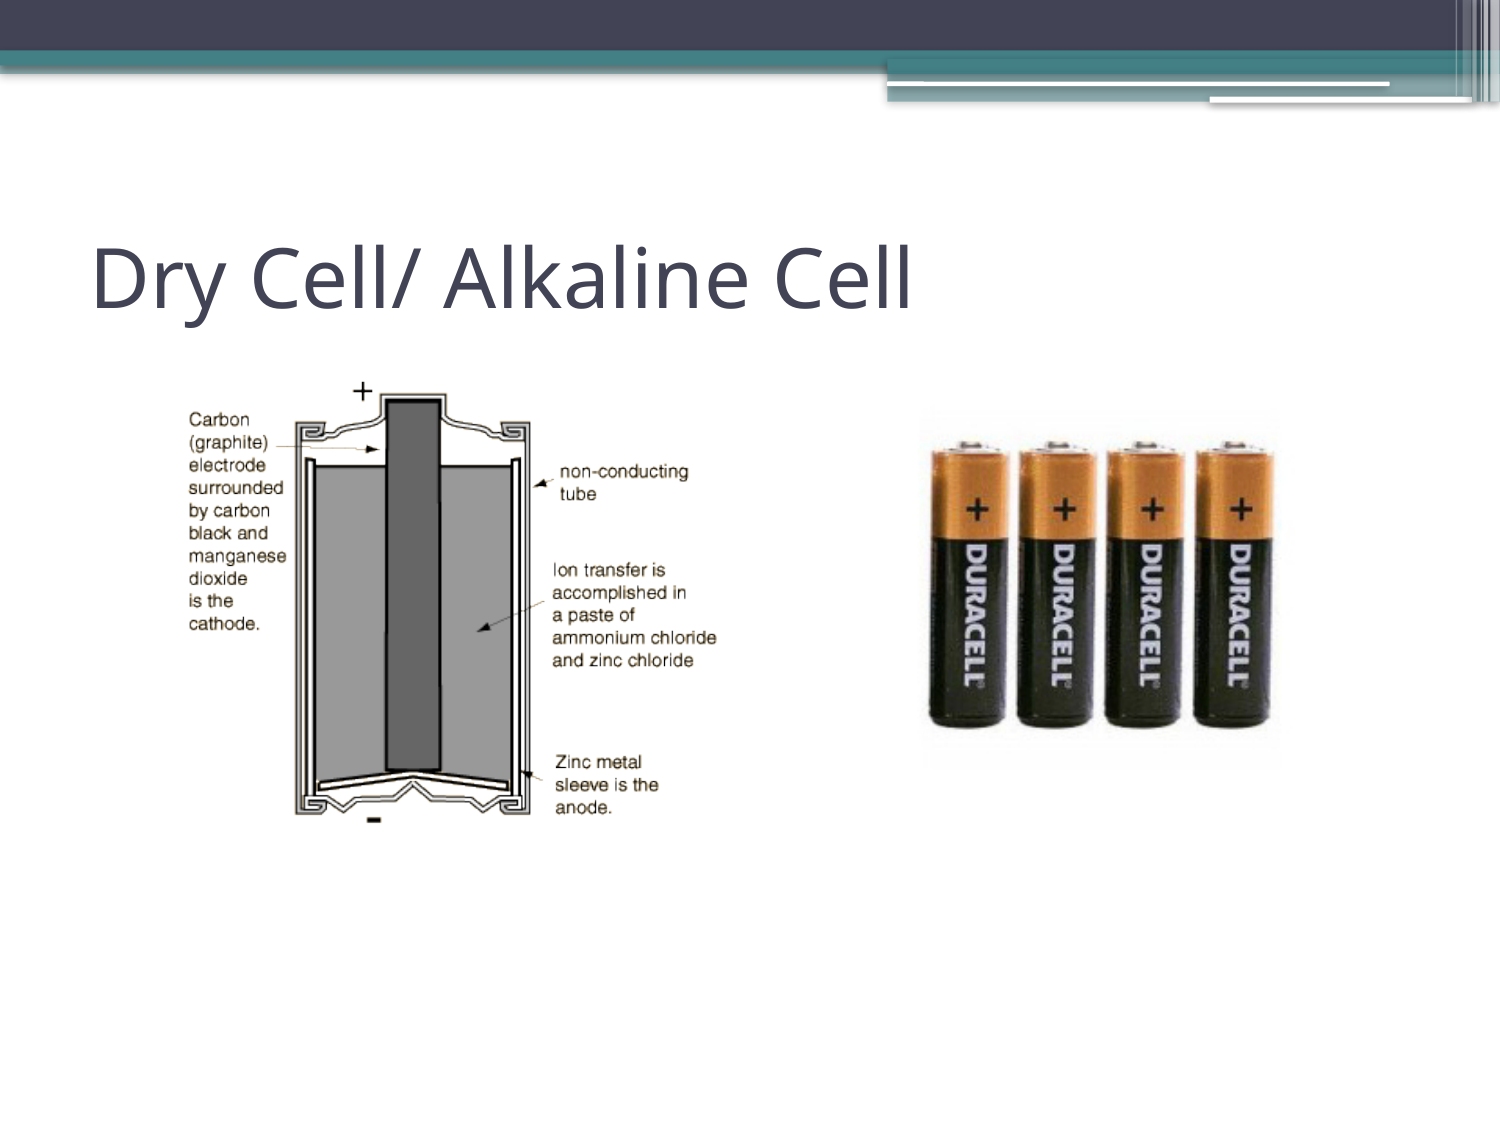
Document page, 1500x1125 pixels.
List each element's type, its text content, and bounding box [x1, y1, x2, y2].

picture [874, 362, 1327, 815]
title Dry Cell/ Alkaline Cell [75, 187, 1425, 363]
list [174, 374, 737, 840]
